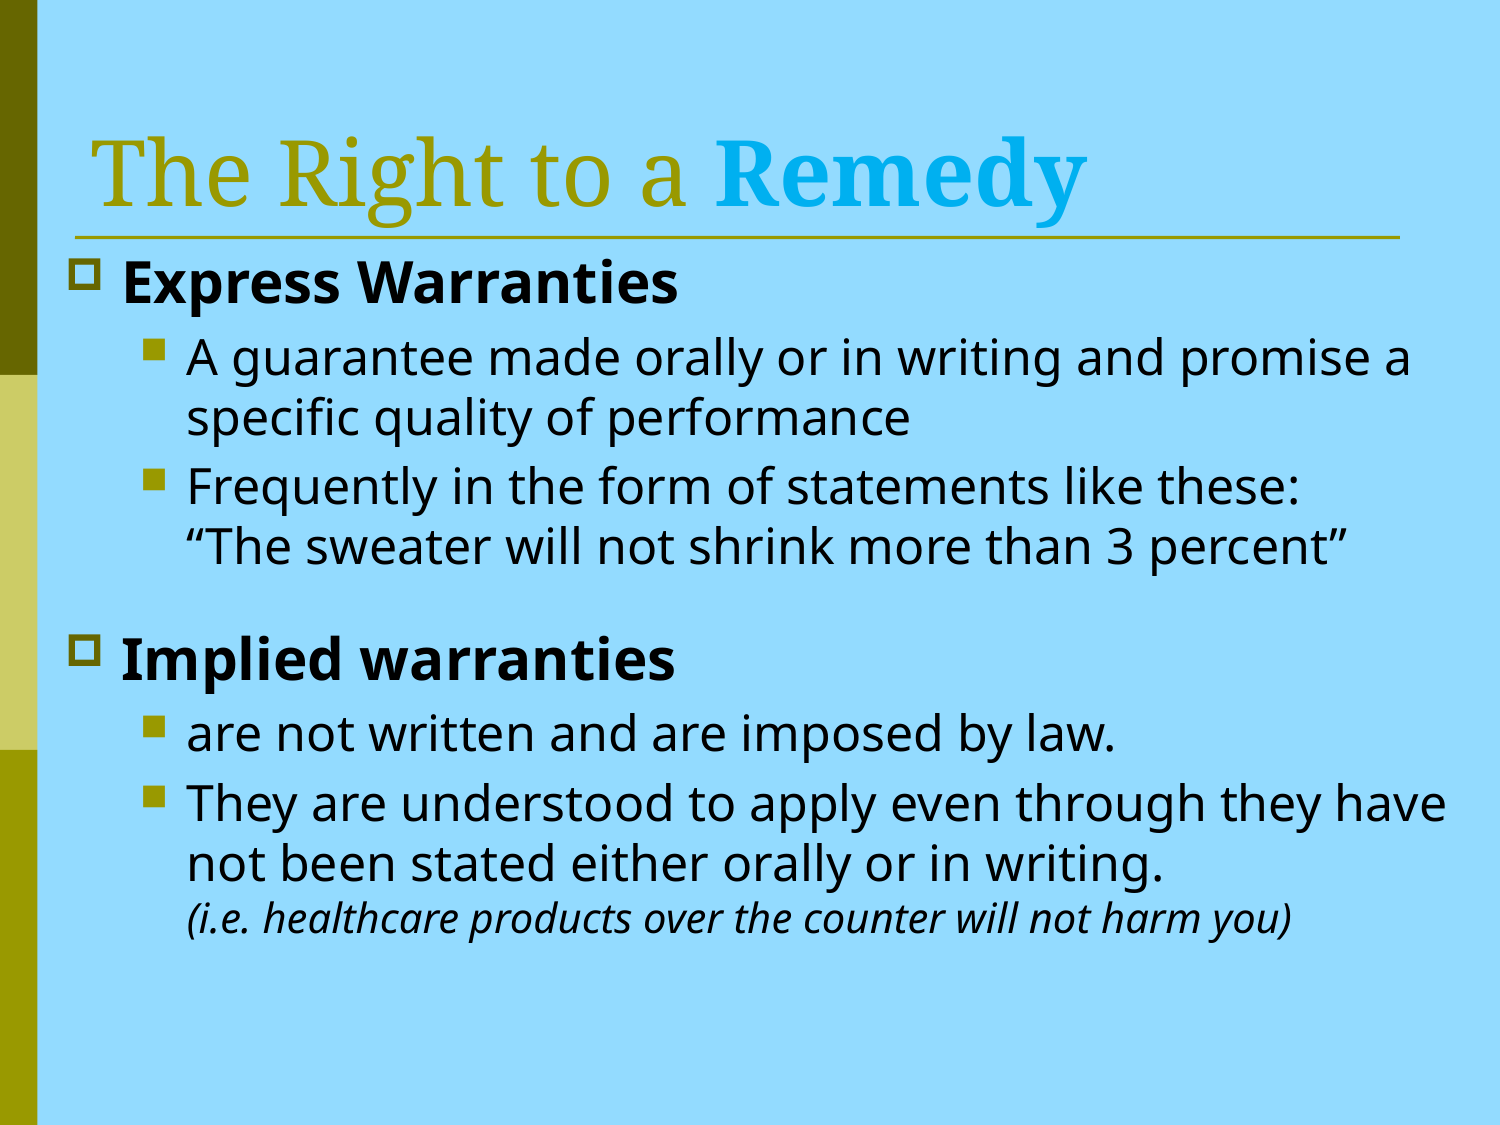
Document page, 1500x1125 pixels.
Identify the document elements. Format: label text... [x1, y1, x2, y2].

title The Right to a Remedy [74, 45, 1426, 233]
list Express Warranties A guarantee made orally or in writing and promise a specific quality of performance Frequently in the form of statements like these: “The sweater will not shrink more than 3 percent” Implied warranties are not written and are imposed by law. They are understood to apply even through they have not been stated either orally or in writing. (i.e. healthcare products over the counter will not harm you) [49, 237, 1500, 981]
